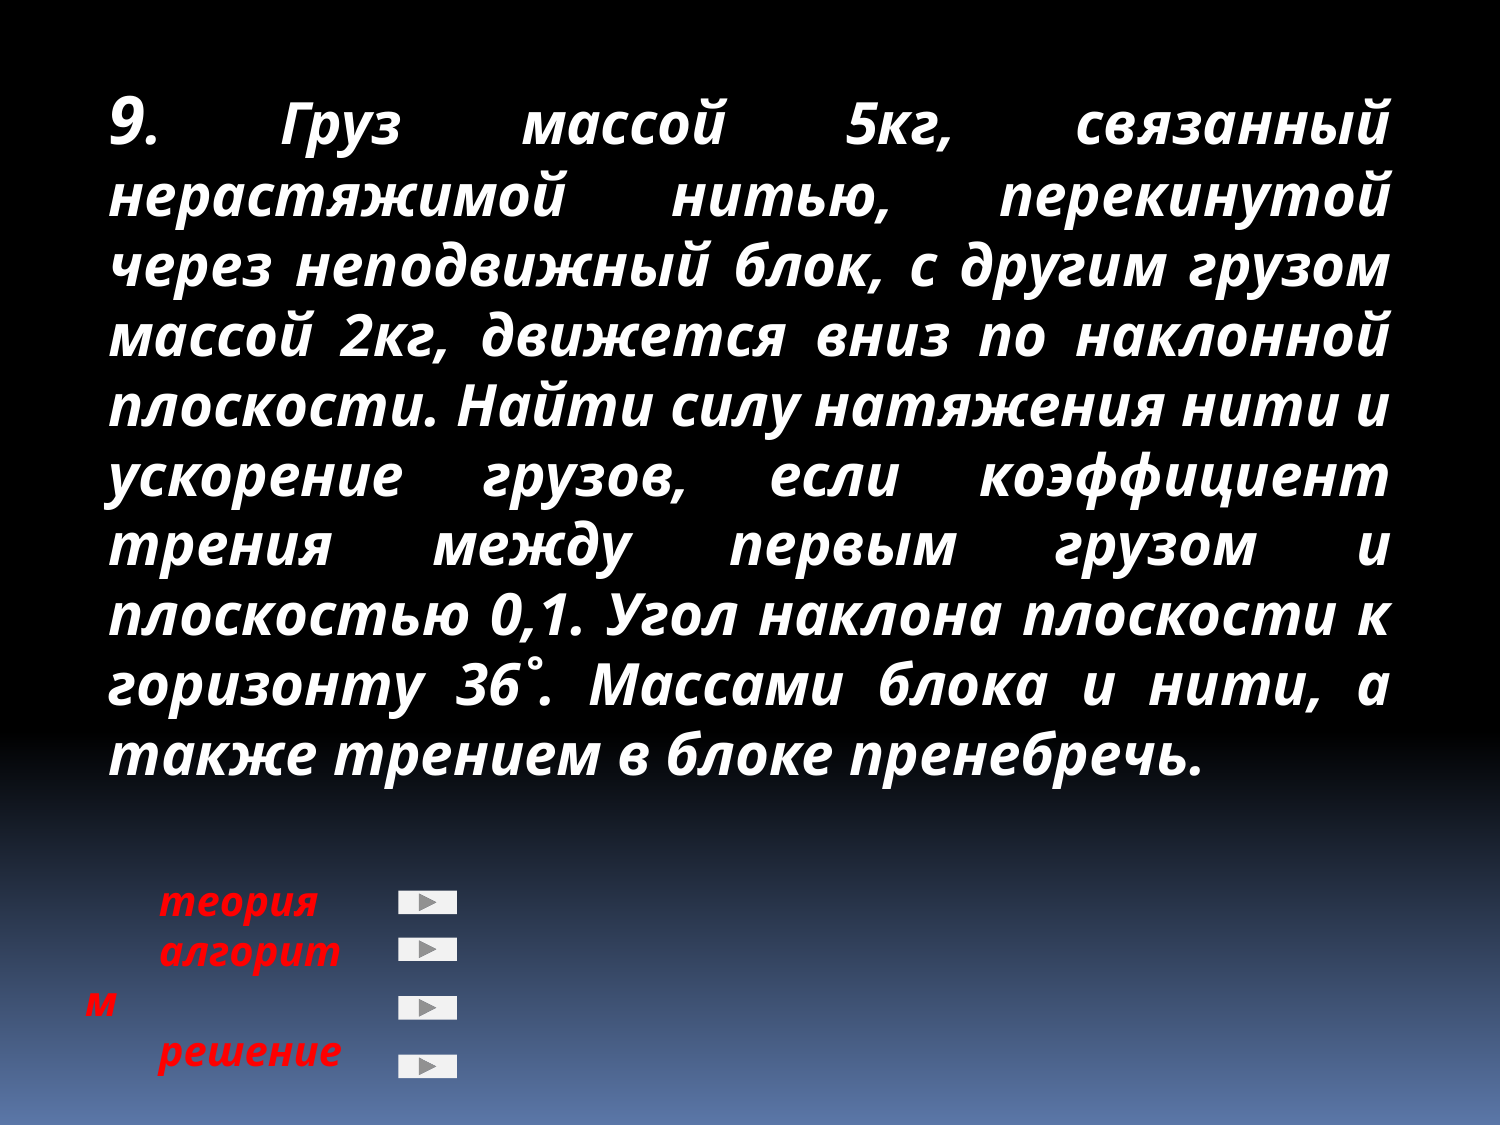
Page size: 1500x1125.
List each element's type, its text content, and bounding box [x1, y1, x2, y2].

text_box теория алгоритм решение начало [70, 867, 364, 1125]
text_box 9. Груз массой 5кг, связанный нерастяжимой нитью, перекинутой через неподвижный блок, с другим грузом массой 2кг, движется вниз по наклонной плоскости. Найти силу натяжения нити и ускорение грузов, если коэффициент трения между первым грузом и плоскостью 0,1. Угол наклона плоскости к горизонту 36˚. Массами блока и нити, а также трением в блоке пренебречь. [93, 70, 1407, 795]
text_box [397, 995, 459, 1021]
text_box [397, 1053, 459, 1080]
text_box [397, 936, 459, 963]
text_box [397, 889, 459, 916]
